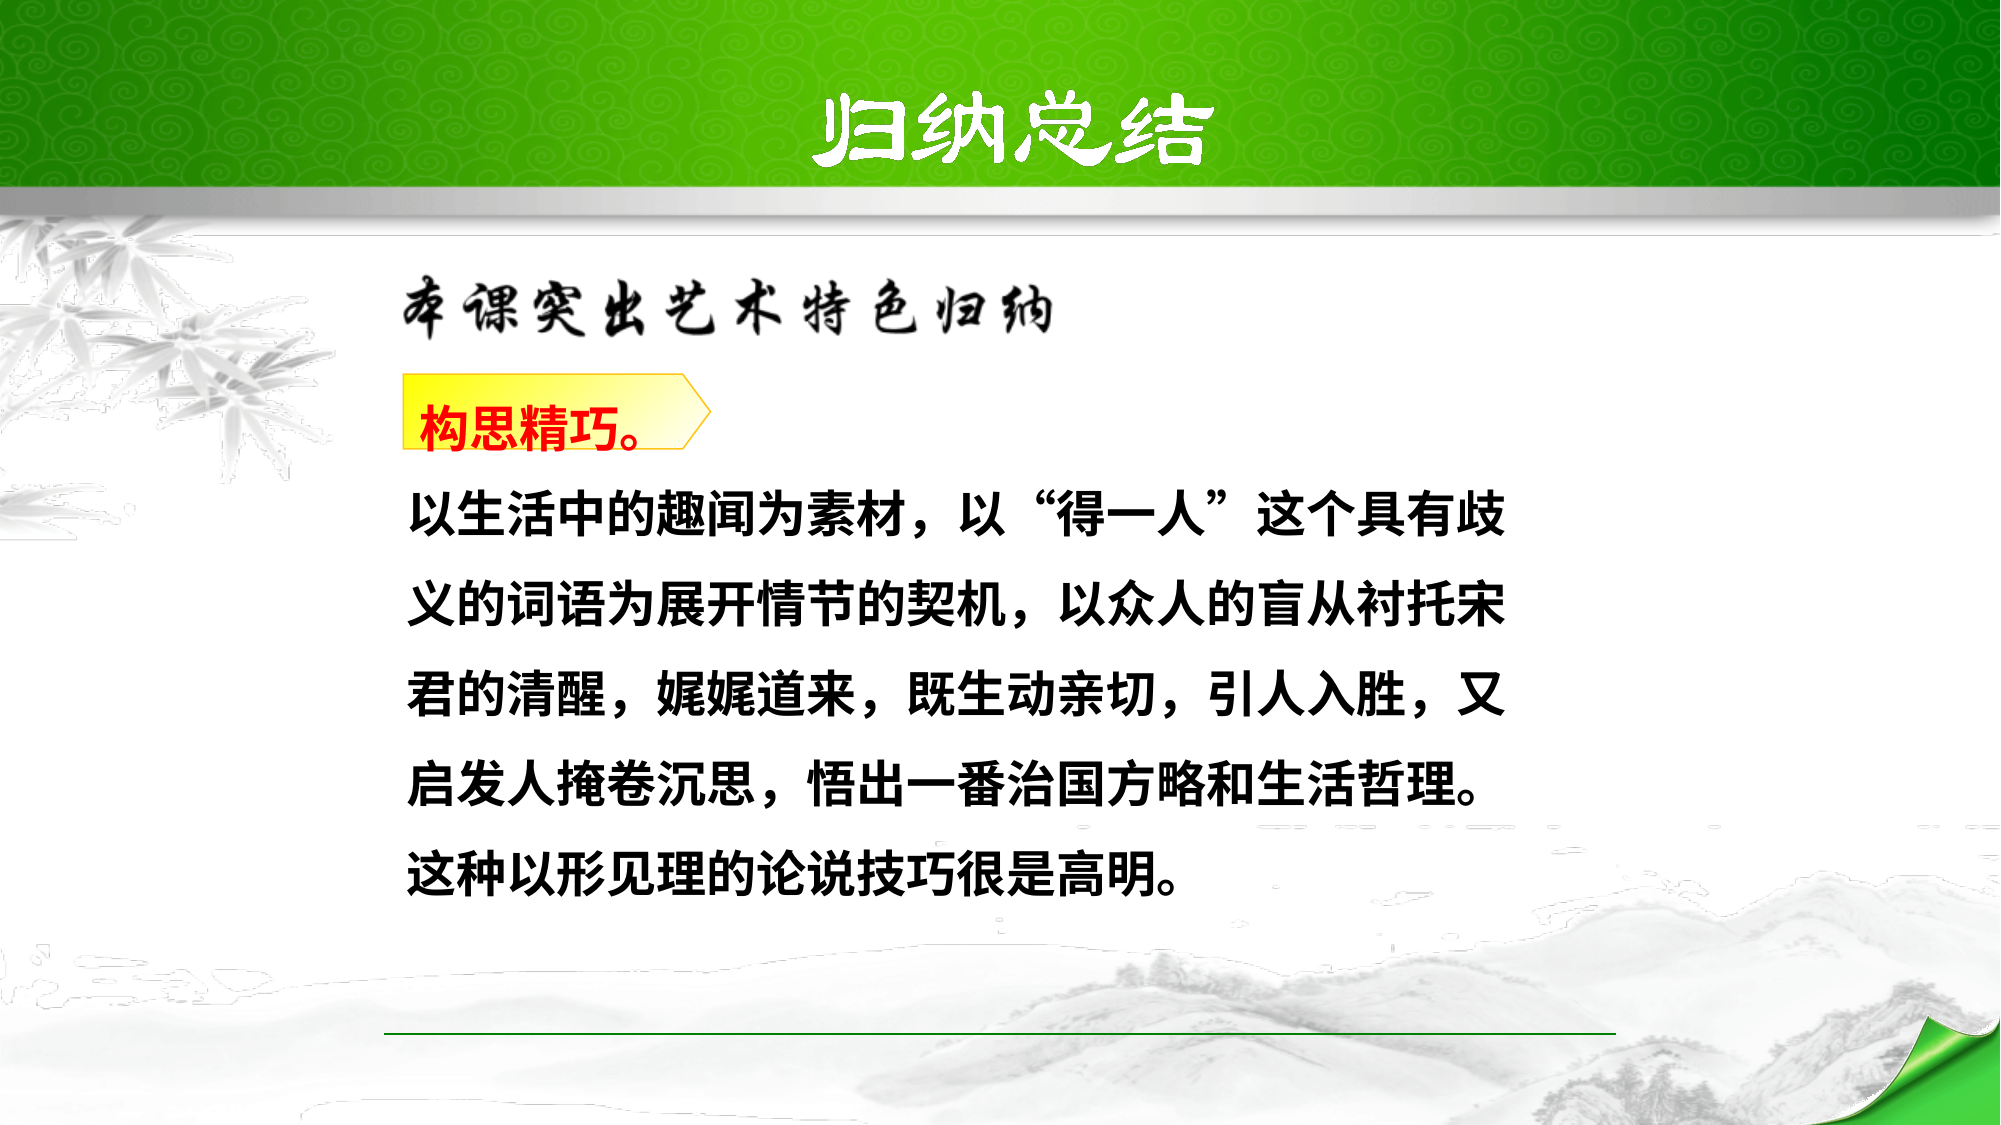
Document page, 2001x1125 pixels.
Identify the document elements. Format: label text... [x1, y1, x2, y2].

picture [0, 779, 2000, 1125]
picture [0, 0, 2000, 570]
text_box 以生活中的趣闻为素材，以“得一人”这个具有歧义的词语为展开情节的契机，以众人的盲从衬托宋君的清醒，娓娓道来，既生动亲切，引人入胜，又启发人掩卷沉思，悟出一番治国方略和生活哲理。这种以形见理的论说技巧很是高明。 [391, 581, 1570, 776]
